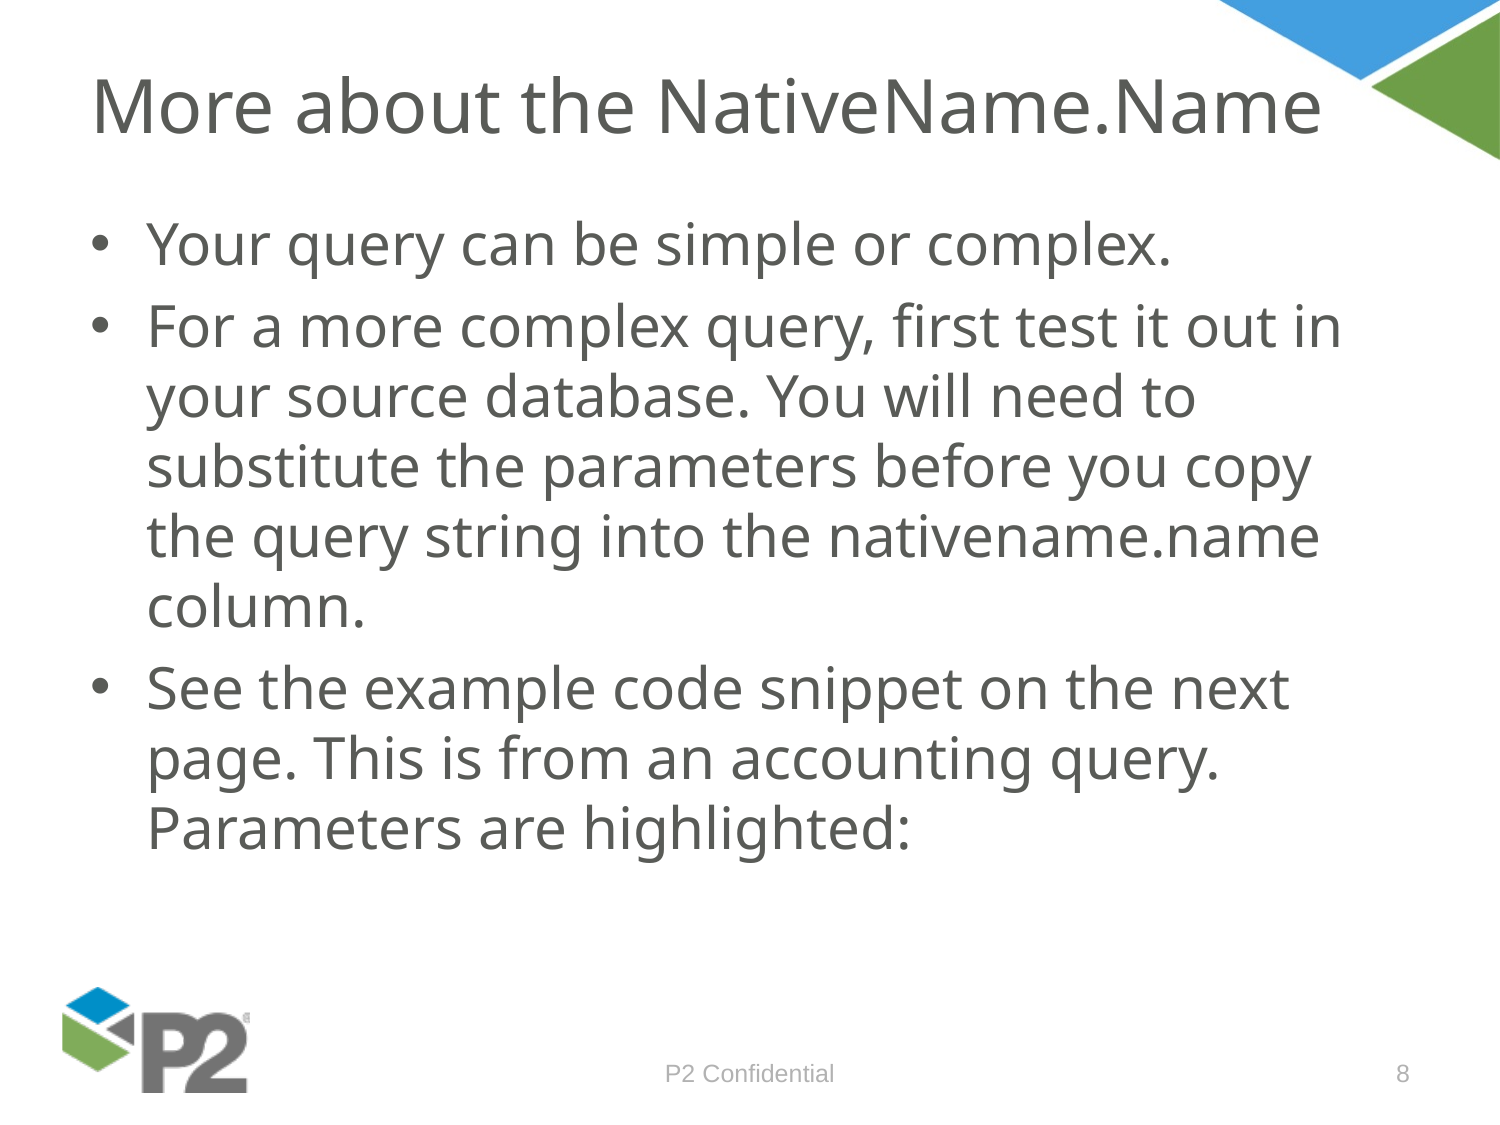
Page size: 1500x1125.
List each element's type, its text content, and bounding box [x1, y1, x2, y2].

footer P2 Confidential [512, 1042, 988, 1103]
slide_number 8 [1074, 1042, 1425, 1103]
list Your query can be simple or complex. For a more complex query, first test it out in your source database. You will need to substitute the parameters before you copy the query string into the nativename.name column. See the example code snippet on the next page. This is from an accounting query. Parameters are highlighted: [75, 200, 1425, 963]
picture [1169, 0, 1500, 196]
title More about the NativeName.Name [75, 45, 1425, 163]
